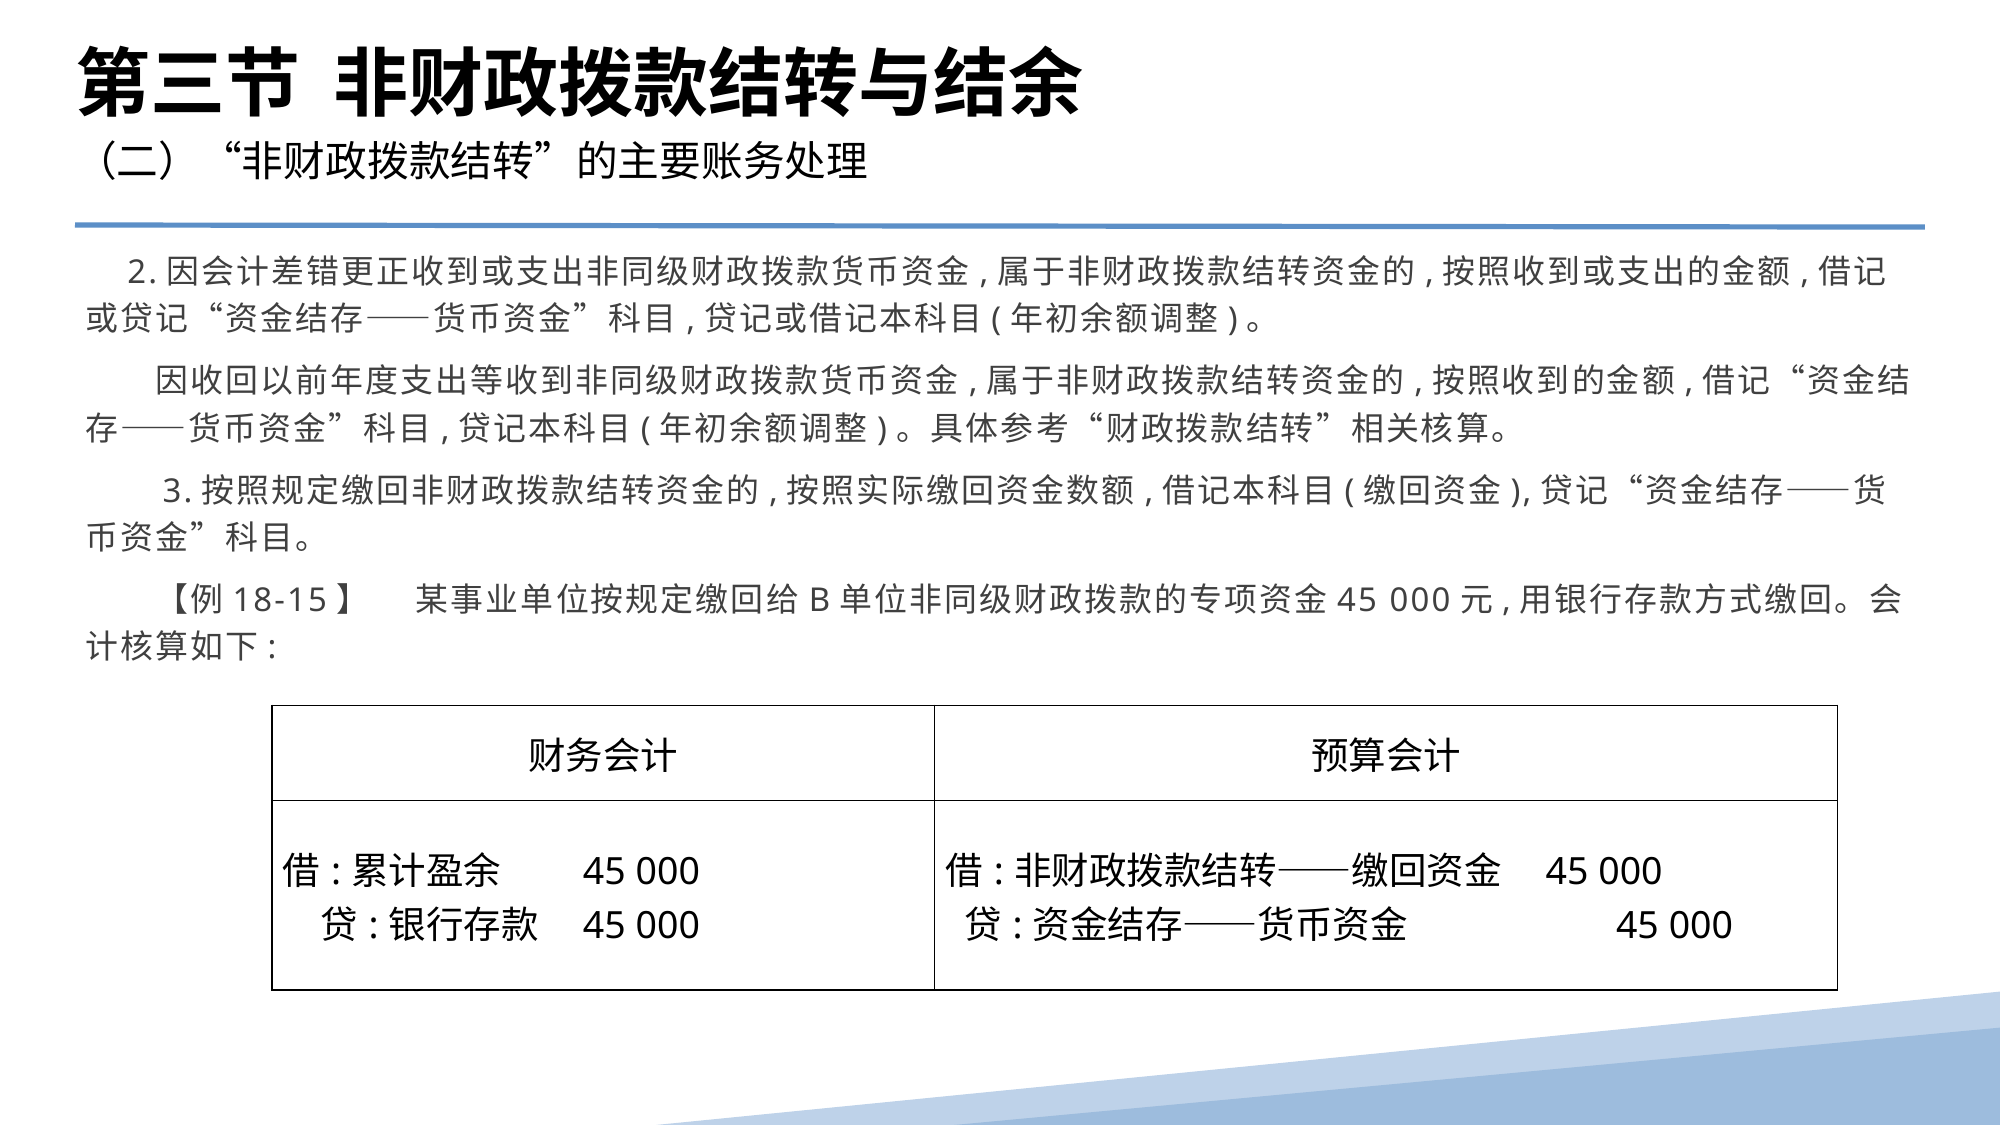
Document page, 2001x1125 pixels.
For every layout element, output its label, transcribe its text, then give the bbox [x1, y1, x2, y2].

table_cell 借:非财政拨款结转——缴回资金 45 000 贷:资金结存——货币资金 45 000 [935, 801, 1837, 989]
text_box 第三节 非财政拨款结转与结余 [75, 24, 1925, 124]
table_header 预算会计 [935, 706, 1837, 800]
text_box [656, 991, 2000, 1125]
text_box 2.因会计差错更正收到或支出非同级财政拨款货币资金,属于非财政拨款结转资金的,按照收到或支出的金额,借记或贷记“资金结存——货币资金”科目,贷记或借记本科目(年初余额调整)。 因收回以前年度支出等收到非同级财政拨款货币资金,属于非财政拨款结转资金的,按照收到的金额,借记“资金结存——货币资金”科目,贷记本科目(年初余额调整)。具体参考“财政拨款结转”相关核算。 3.按照规定缴回非财政拨款结转资金的,按照实际缴回资金数额,借记本科目(缴回资金),贷记“资金结存——货币资金”科目。 【例18-15】 某事业单位按规定缴回给B单位非同级财政拨款的专项资金45 000元,用银行存款方式缴回。会计核算如下: [75, 237, 1925, 672]
text_box （二）“非财政拨款结转”的主要账务处理 [75, 124, 1925, 200]
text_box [74, 224, 1925, 228]
table_cell 借:累计盈余 45 000 贷:银行存款 45 000 [273, 801, 934, 989]
table_header 财务会计 [273, 706, 934, 800]
